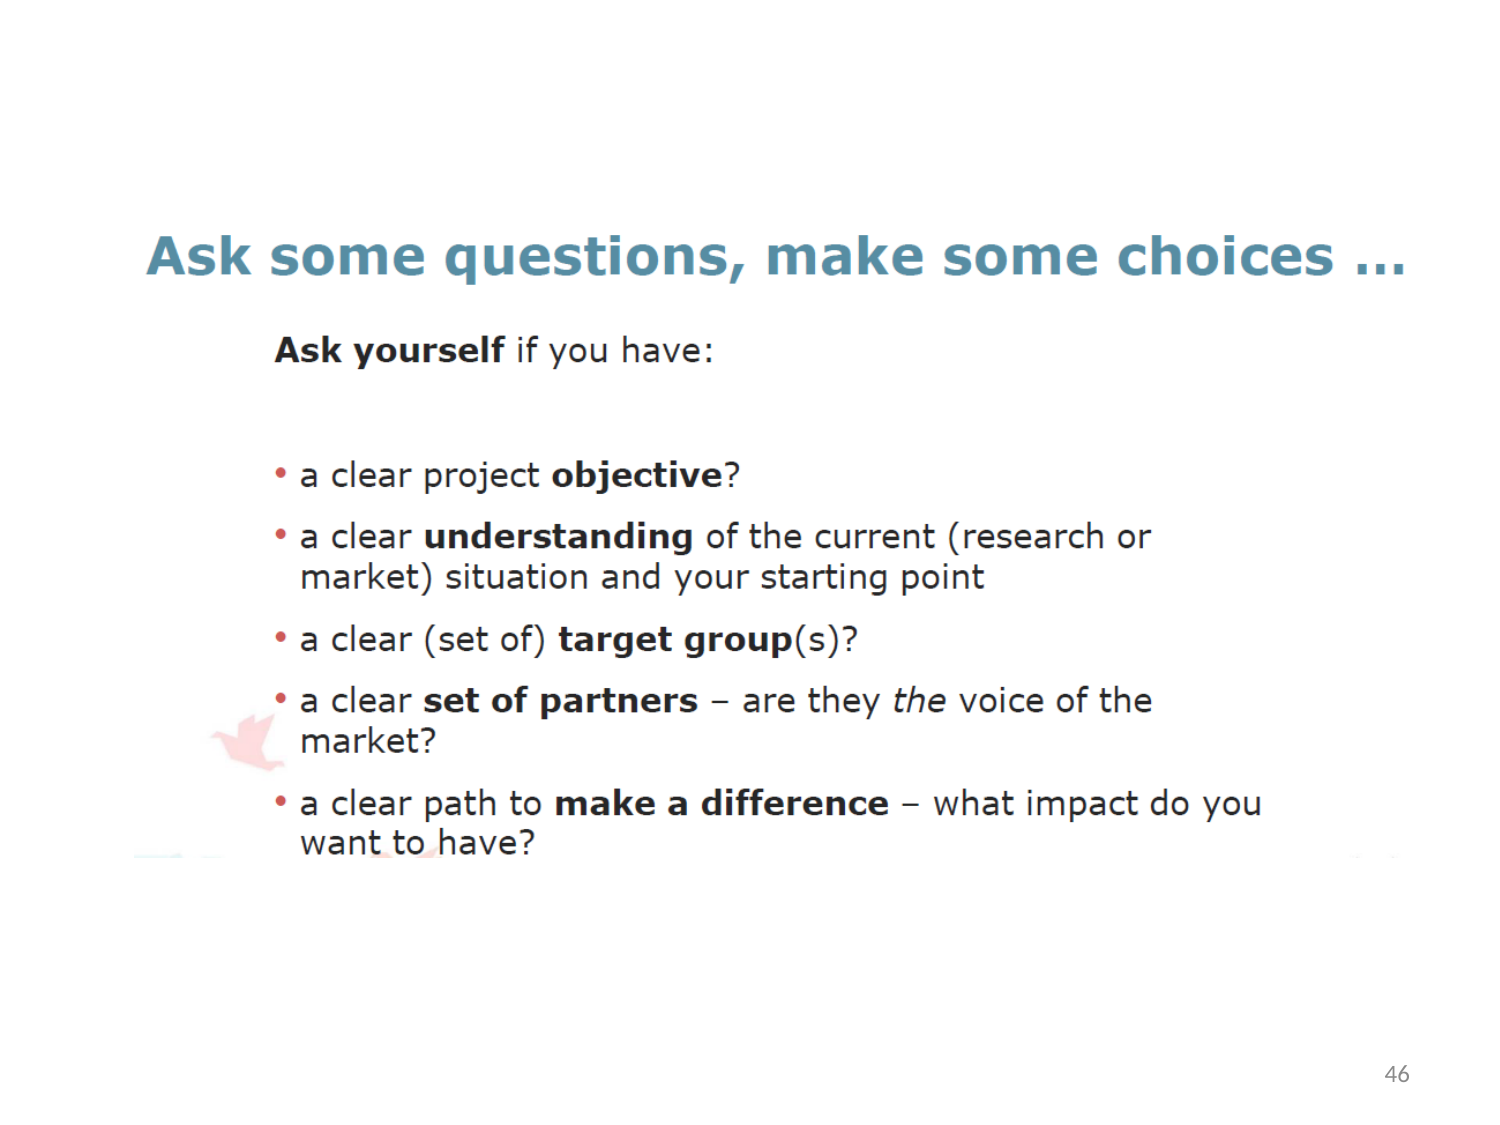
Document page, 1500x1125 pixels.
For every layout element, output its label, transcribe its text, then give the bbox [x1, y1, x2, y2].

picture [134, 219, 1412, 858]
slide_number 46 [1074, 1042, 1425, 1103]
